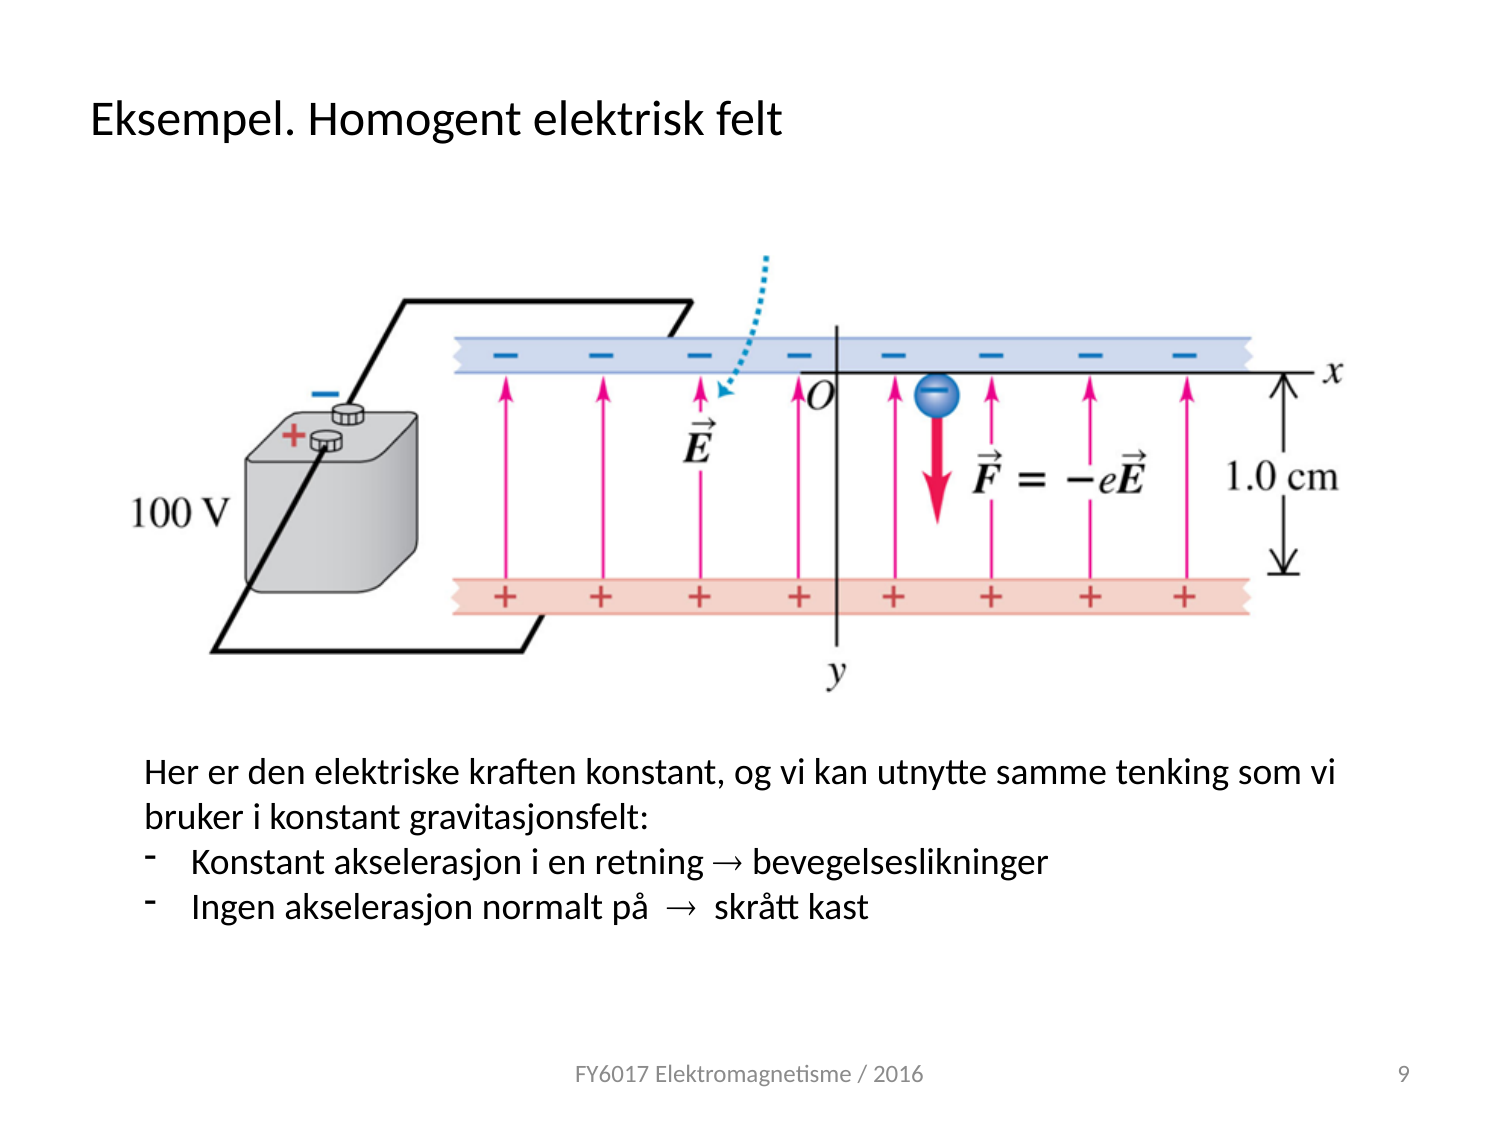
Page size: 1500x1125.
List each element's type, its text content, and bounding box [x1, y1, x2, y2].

footer FY6017 Elektromagnetisme / 2016 [512, 1042, 988, 1103]
picture [129, 255, 1349, 693]
slide_number 9 [1074, 1042, 1425, 1103]
text_box Her er den elektriske kraften konstant, og vi kan utnytte samme tenking som vi bruker i konstant gravitasjonsfelt: Konstant akselerasjon i en retning  bevegelseslikninger Ingen akselerasjon normalt på  skrått kast [129, 739, 1388, 935]
list Eksempel. Homogent elektrisk felt [75, 78, 1425, 1005]
